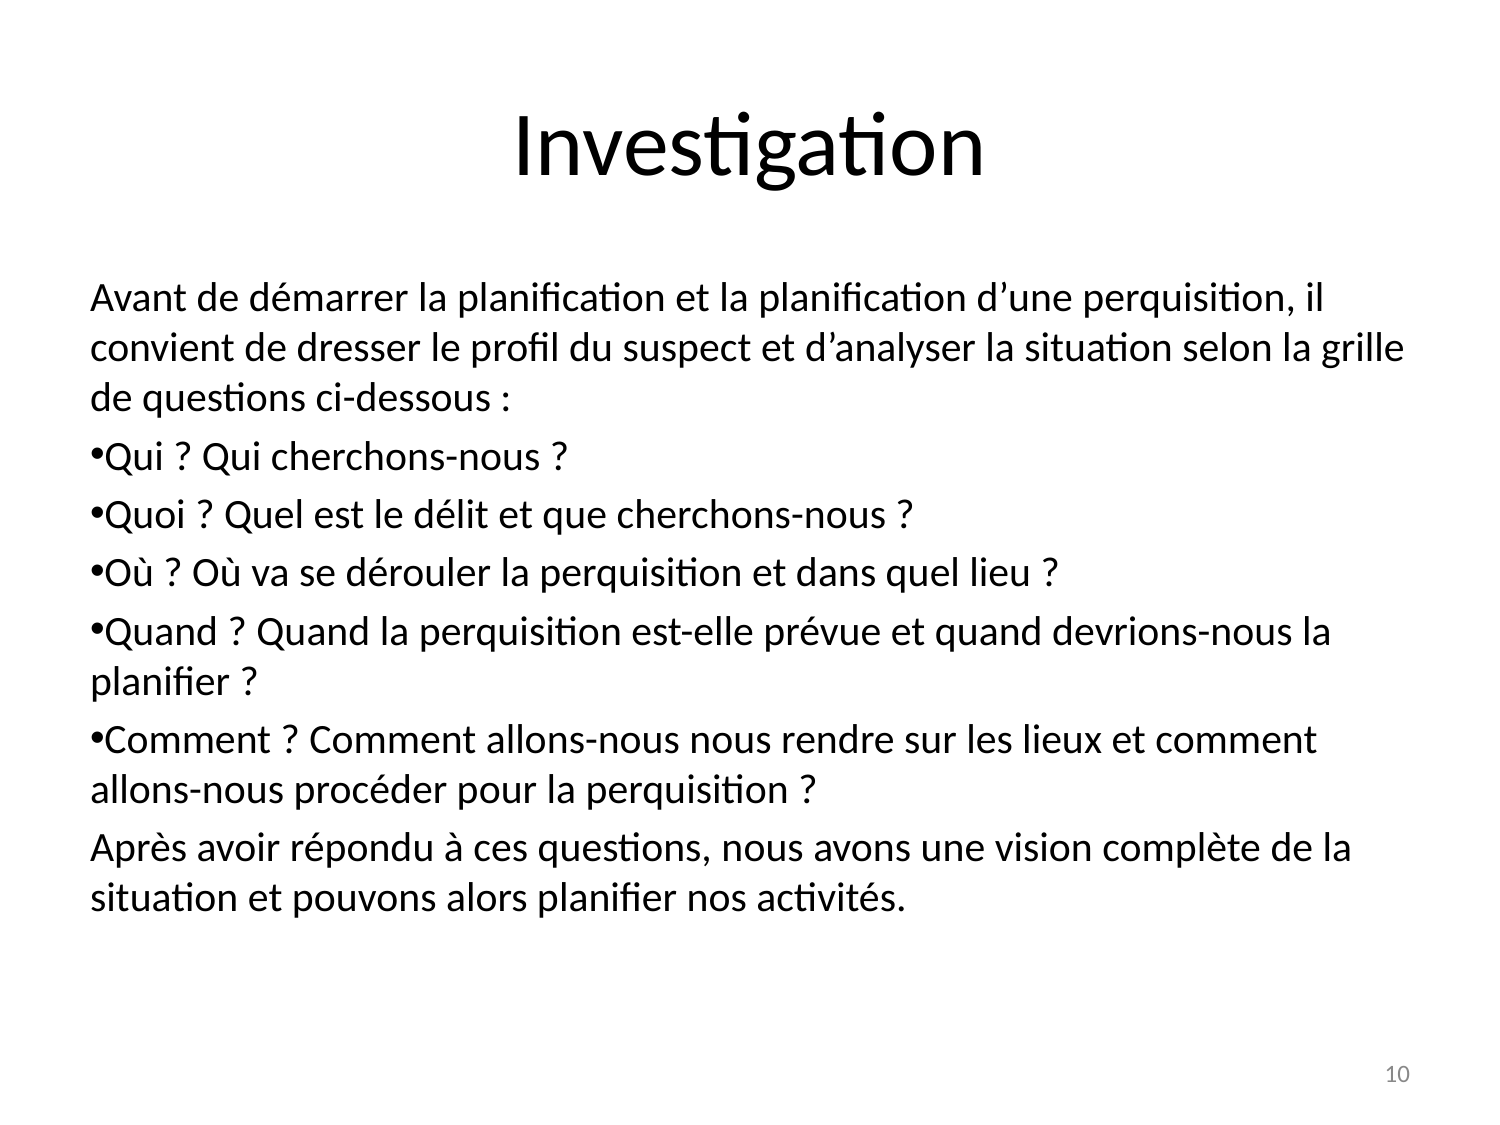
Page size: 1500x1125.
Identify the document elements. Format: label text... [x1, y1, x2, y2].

list Avant de démarrer la planification et la planification d’une perquisition, il convient de dresser le profil du suspect et d’analyser la situation selon la grille de questions ci-dessous : Qui ? Qui cherchons-nous ? Quoi ? Quel est le délit et que cherchons-nous ? Où ? Où va se dérouler la perquisition et dans quel lieu ? Quand ? Quand la perquisition est-elle prévue et quand devrions-nous la planifier ? Comment ? Comment allons-nous nous rendre sur les lieux et comment allons-nous procéder pour la perquisition ? Après avoir répondu à ces questions, nous avons une vision complète de la situation et pouvons alors planifier nos activités. [75, 262, 1425, 1005]
slide_number * [1074, 1042, 1425, 1103]
title Investigation [75, 45, 1425, 233]
